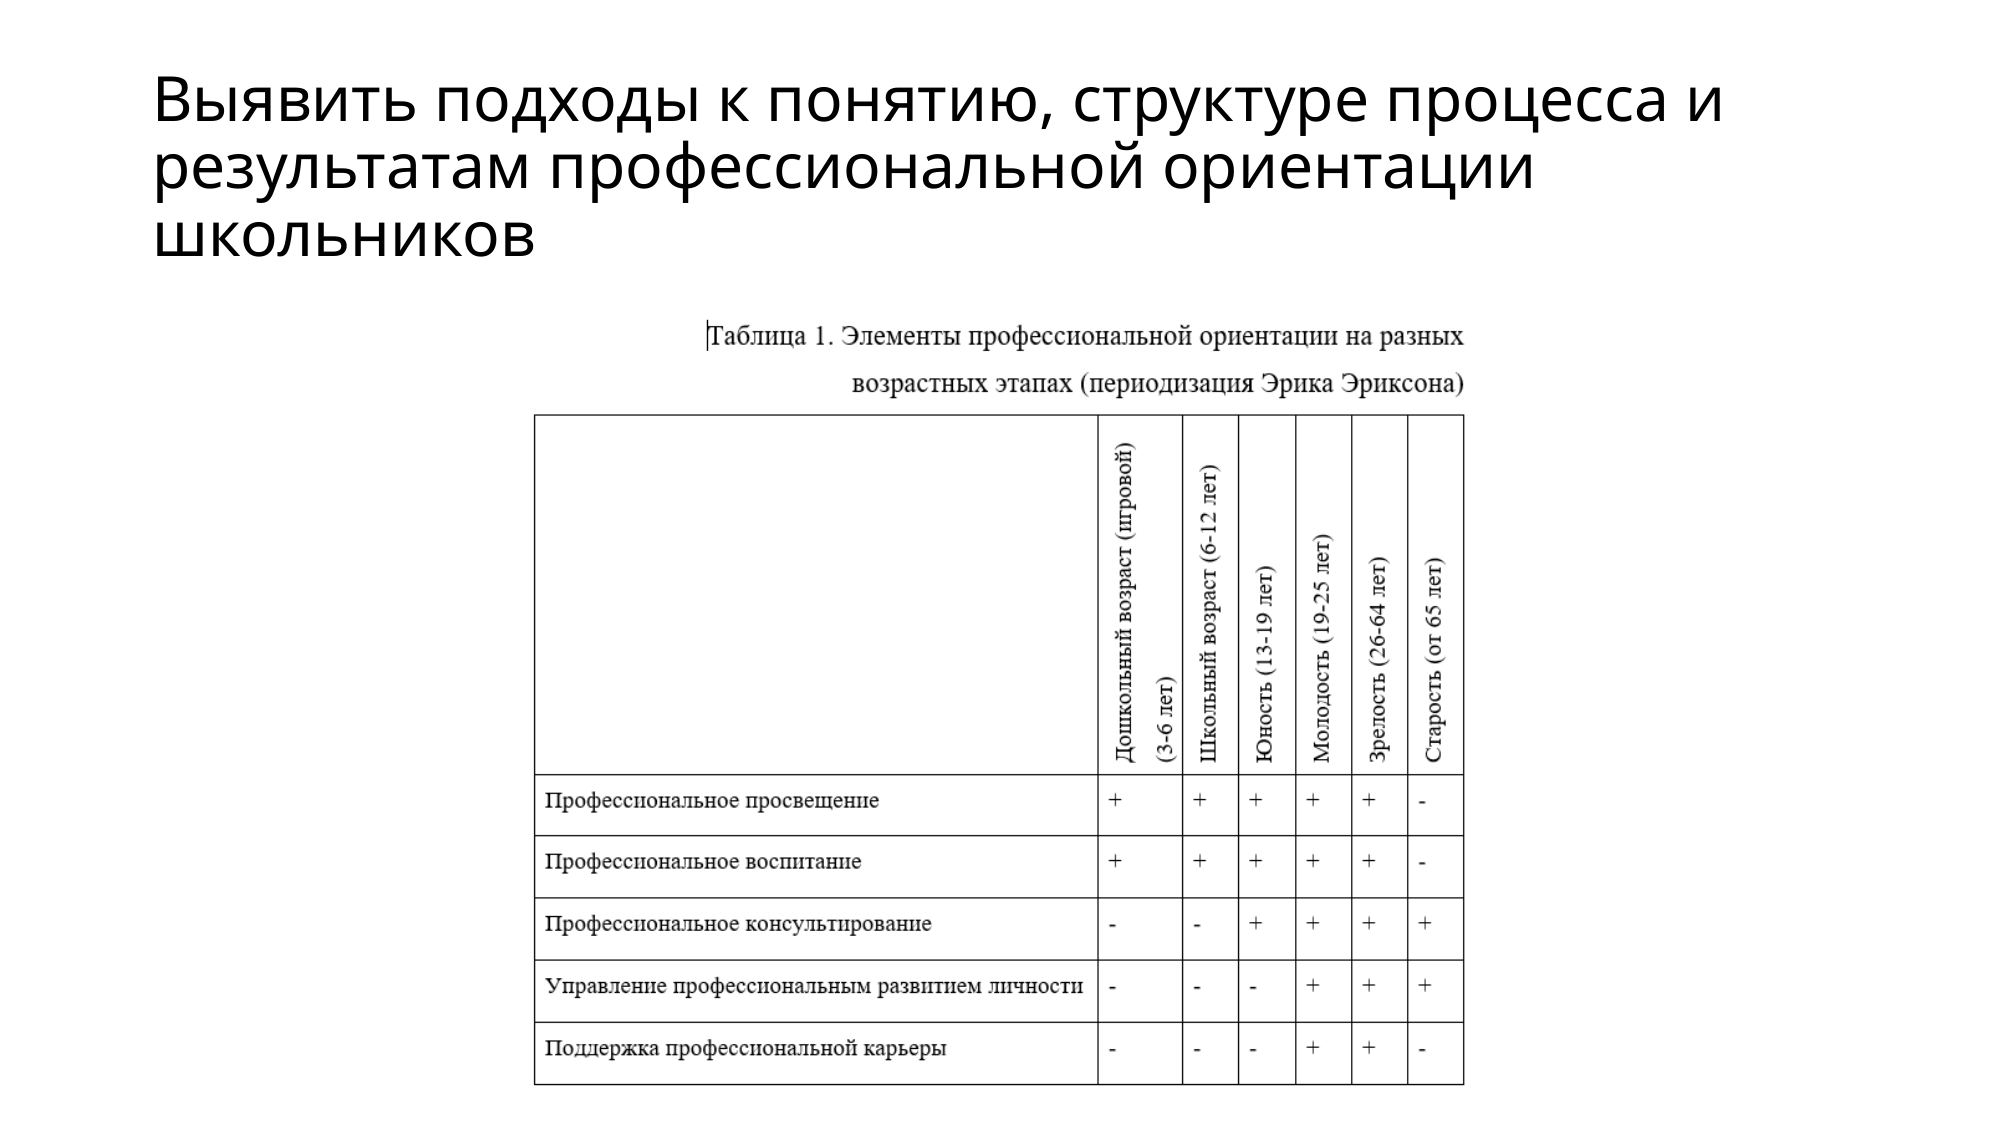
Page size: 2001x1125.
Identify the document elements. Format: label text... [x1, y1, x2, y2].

picture [525, 299, 1496, 1090]
title Выявить подходы к понятию, структуре процесса и результатам профессиональной ориентации школьников [137, 59, 1863, 278]
